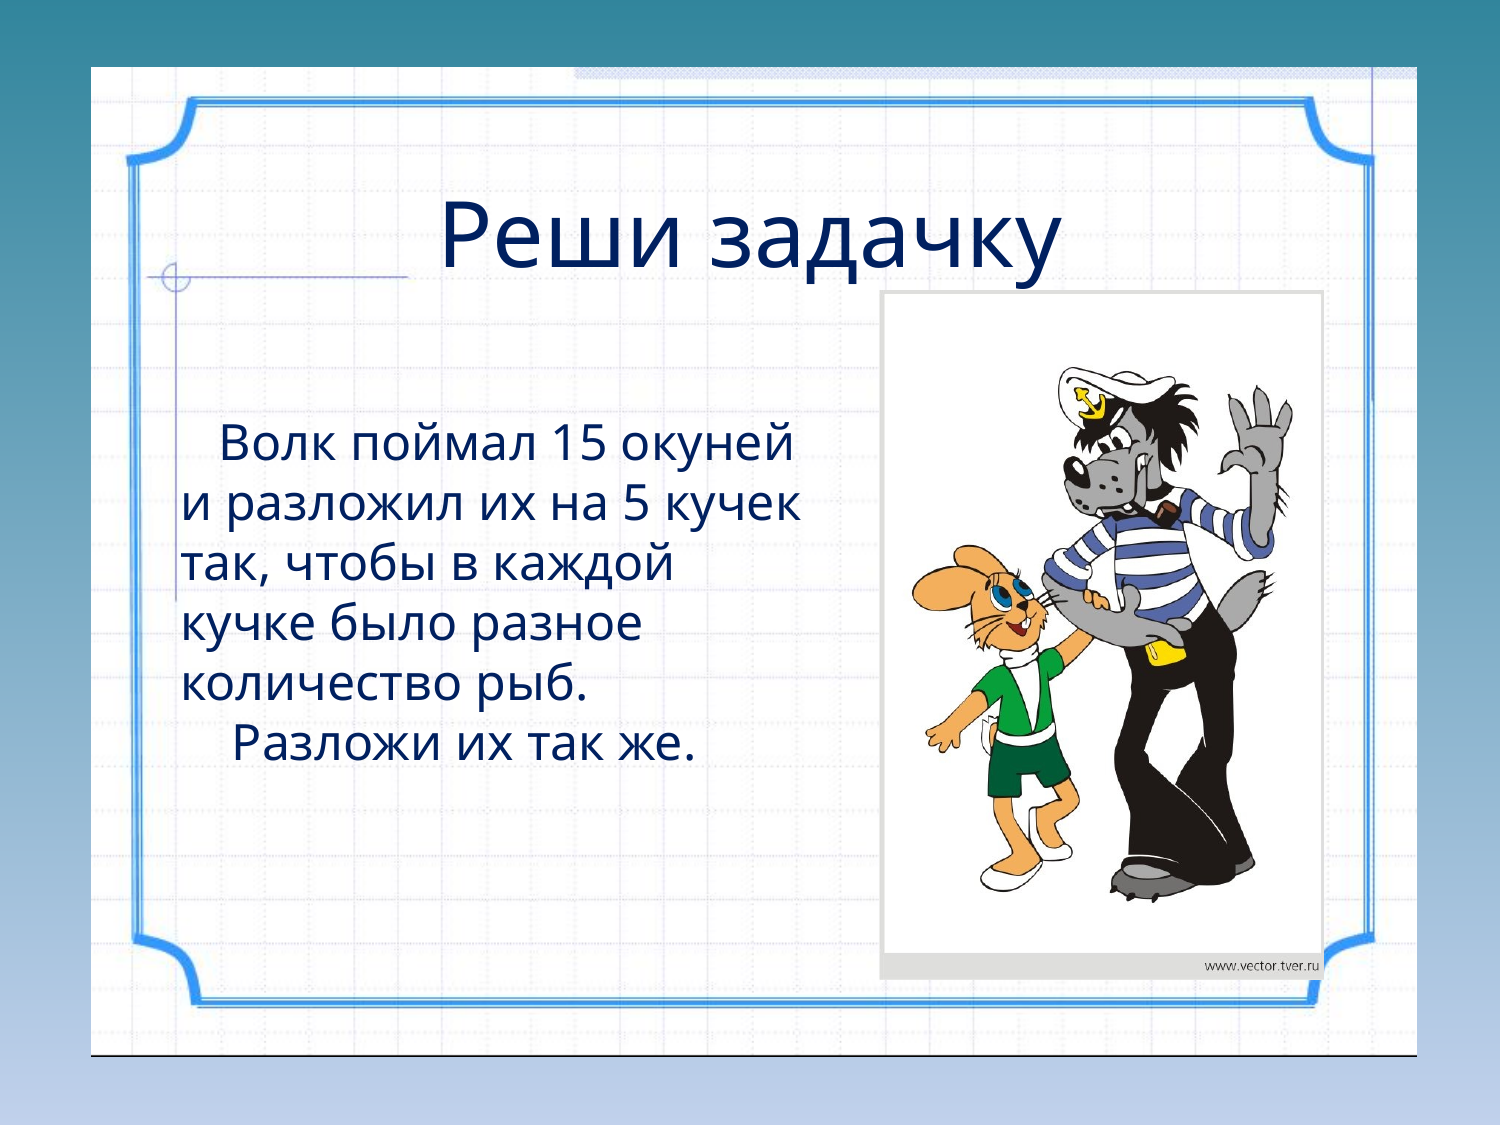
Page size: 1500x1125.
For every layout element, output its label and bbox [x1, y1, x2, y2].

picture [90, 67, 1417, 1058]
